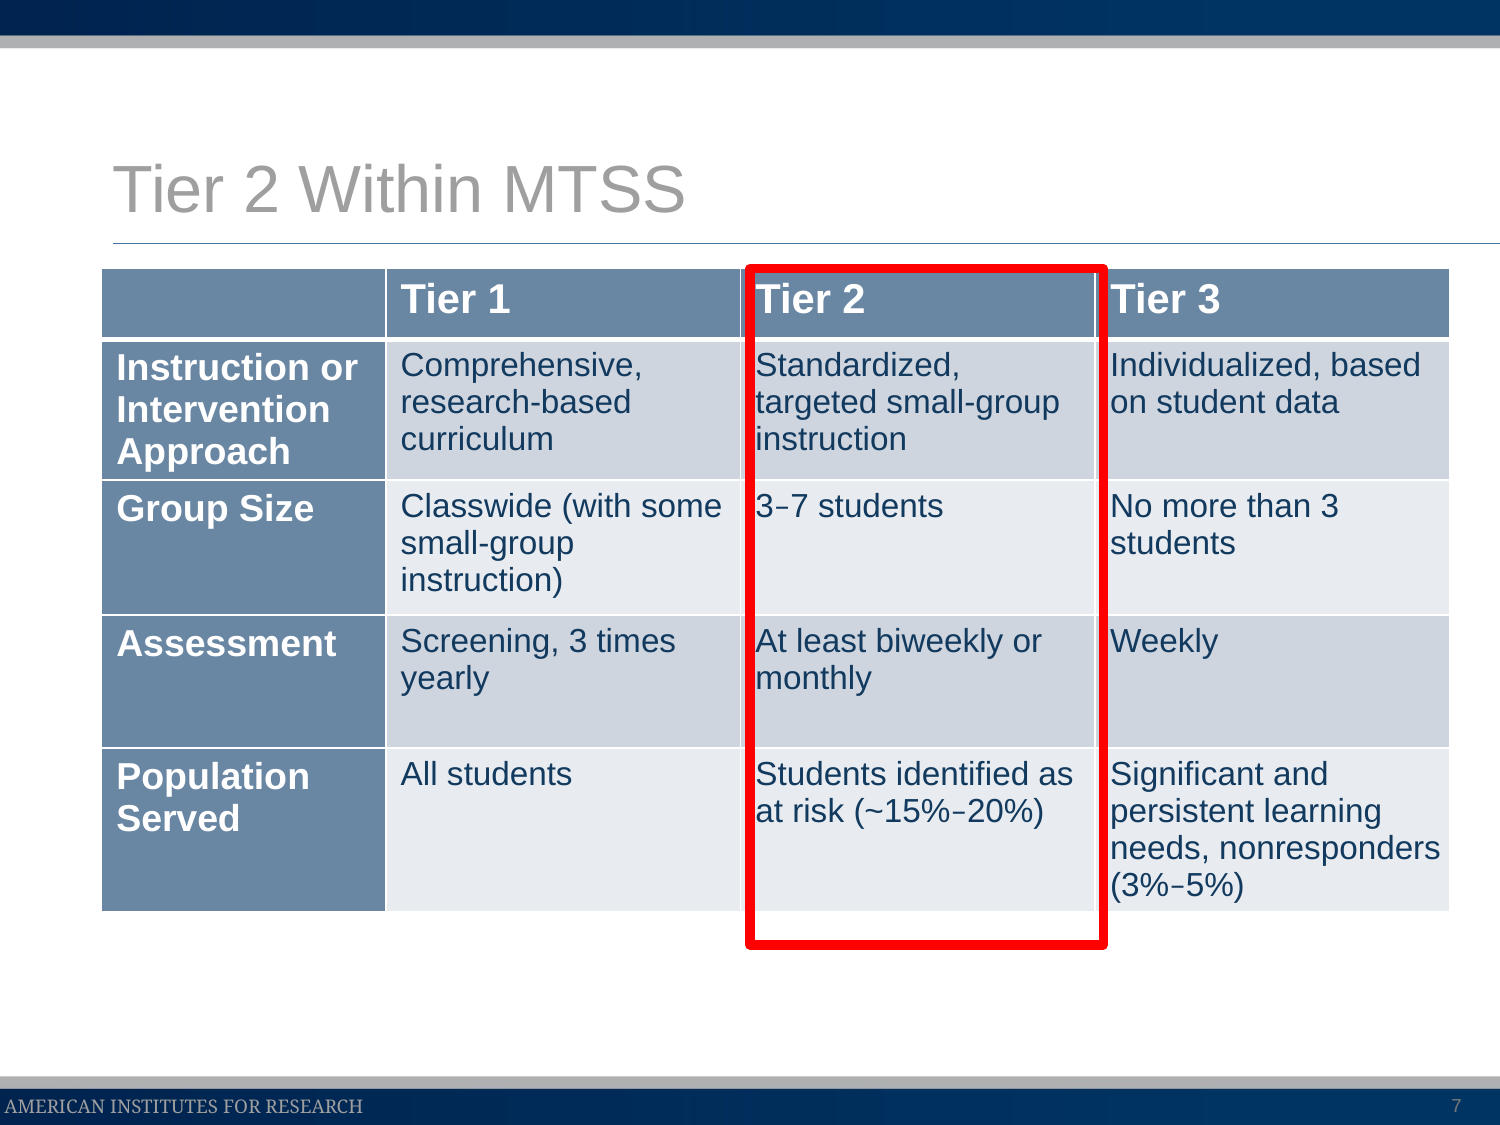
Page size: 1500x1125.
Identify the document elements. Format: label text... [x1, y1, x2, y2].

table_header Tier 3 [1105, 269, 1449, 337]
table_cell Classwide (with some small-group instruction) [387, 481, 740, 614]
table_cell Individualized, based on student data [1105, 342, 1449, 479]
text_box [748, 267, 1105, 947]
table_cell Students identified as at risk (~15%–20%) [741, 749, 748, 911]
title Tier 2 Within MTSS [112, 144, 1463, 226]
table_cell Weekly [1105, 616, 1449, 747]
table_cell Standardized, targeted small-group instruction [741, 342, 748, 479]
table_cell Instruction or Intervention Approach [102, 342, 385, 479]
table_header Tier 2 [741, 269, 748, 337]
table_cell Group Size [102, 481, 385, 614]
table_cell Assessment [102, 616, 385, 747]
table_cell No more than 3 students [1105, 481, 1449, 614]
table_header [102, 269, 385, 337]
table_header Tier 1 [387, 269, 740, 337]
table_cell Screening, 3 times yearly [387, 616, 740, 747]
table_cell At least biweekly or monthly [741, 616, 748, 747]
picture [0, 0, 1500, 1125]
table_cell All students [387, 749, 740, 911]
slide_number 7 [1438, 1093, 1462, 1117]
table_cell Significant and persistent learning needs, nonresponders (3%–5%) [1105, 749, 1449, 911]
table_cell Population Served [102, 749, 385, 911]
table_cell 3–7 students [741, 481, 748, 614]
table_cell Comprehensive, research-based curriculum [387, 342, 740, 479]
